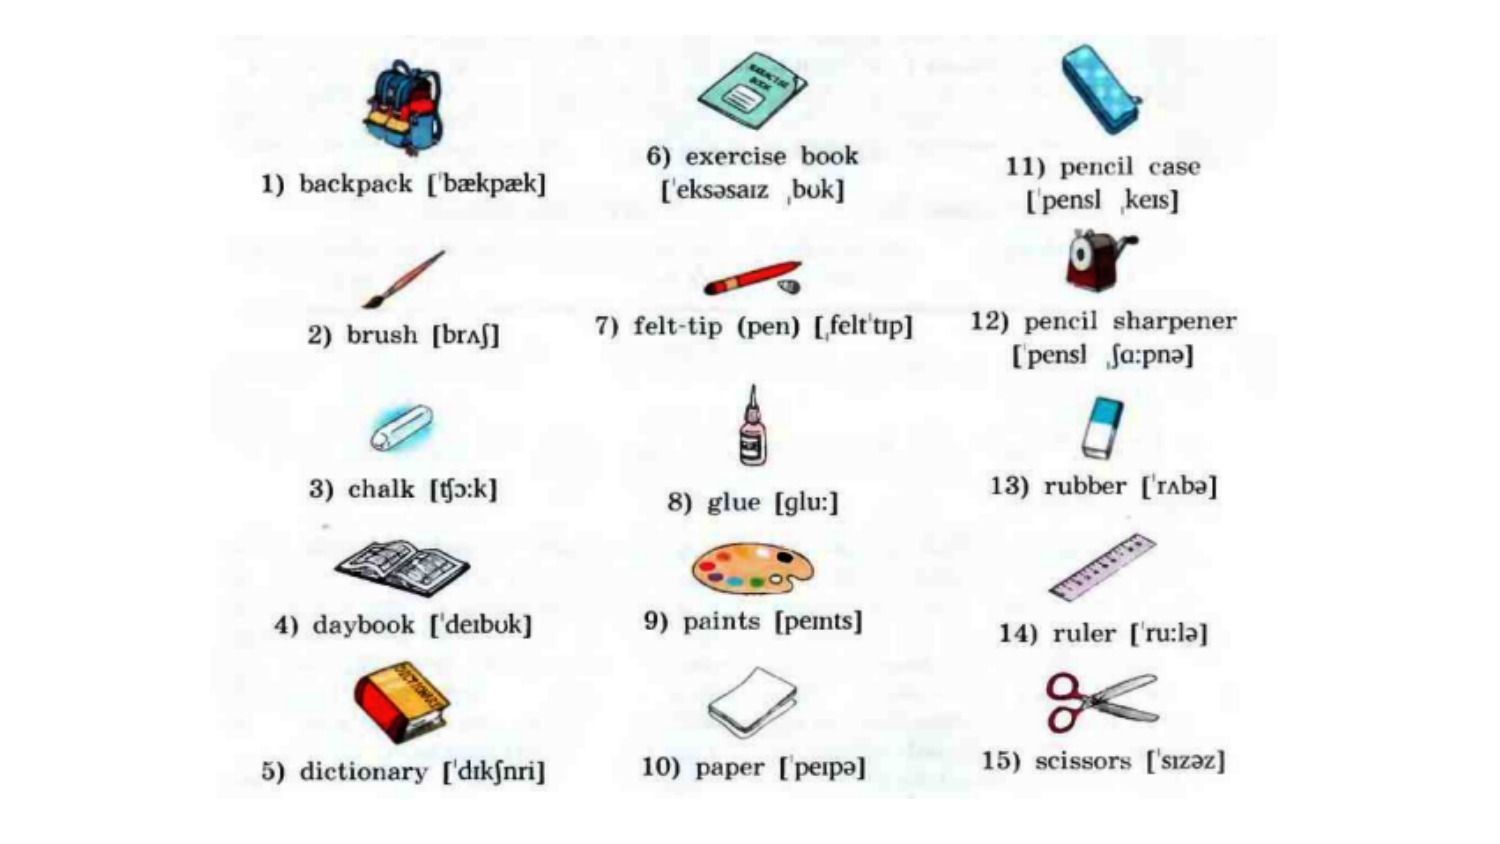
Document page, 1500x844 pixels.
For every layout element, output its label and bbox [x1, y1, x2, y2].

picture [210, 34, 1278, 799]
